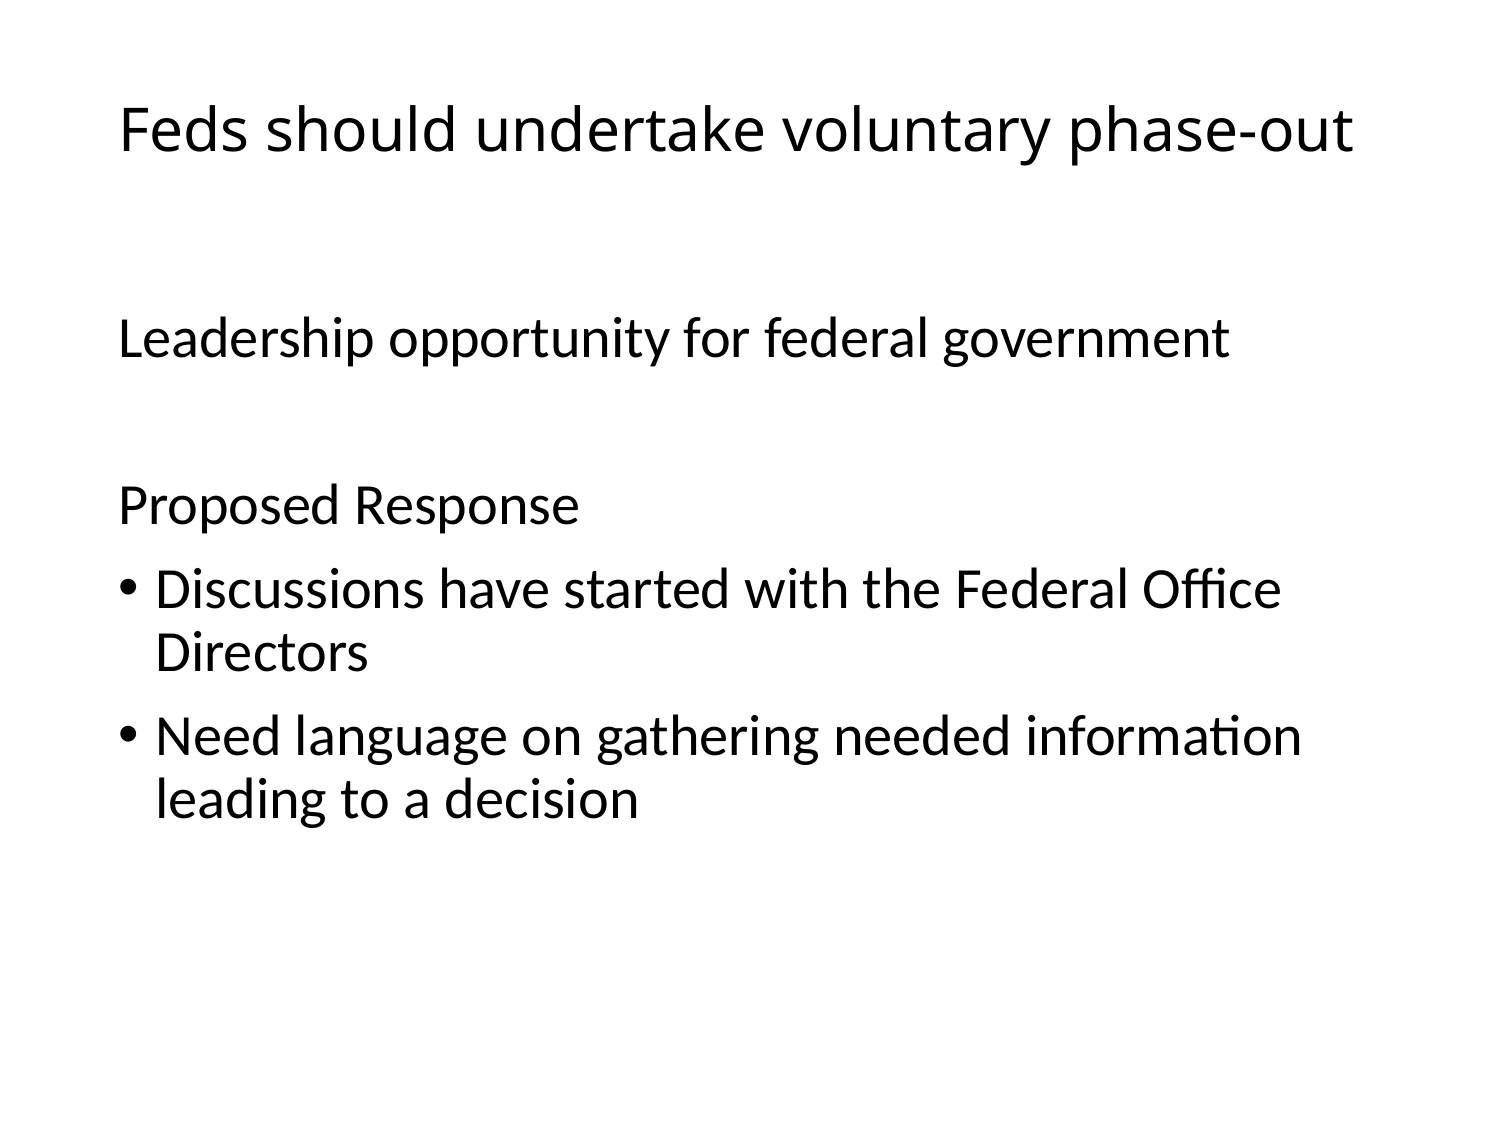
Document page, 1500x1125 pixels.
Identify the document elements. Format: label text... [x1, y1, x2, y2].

list Leadership opportunity for federal government Proposed Response Discussions have started with the Federal Office Directors Need language on gathering needed information leading to a decision [103, 299, 1397, 1014]
title Feds should undertake voluntary phase-out [103, 59, 1397, 278]
